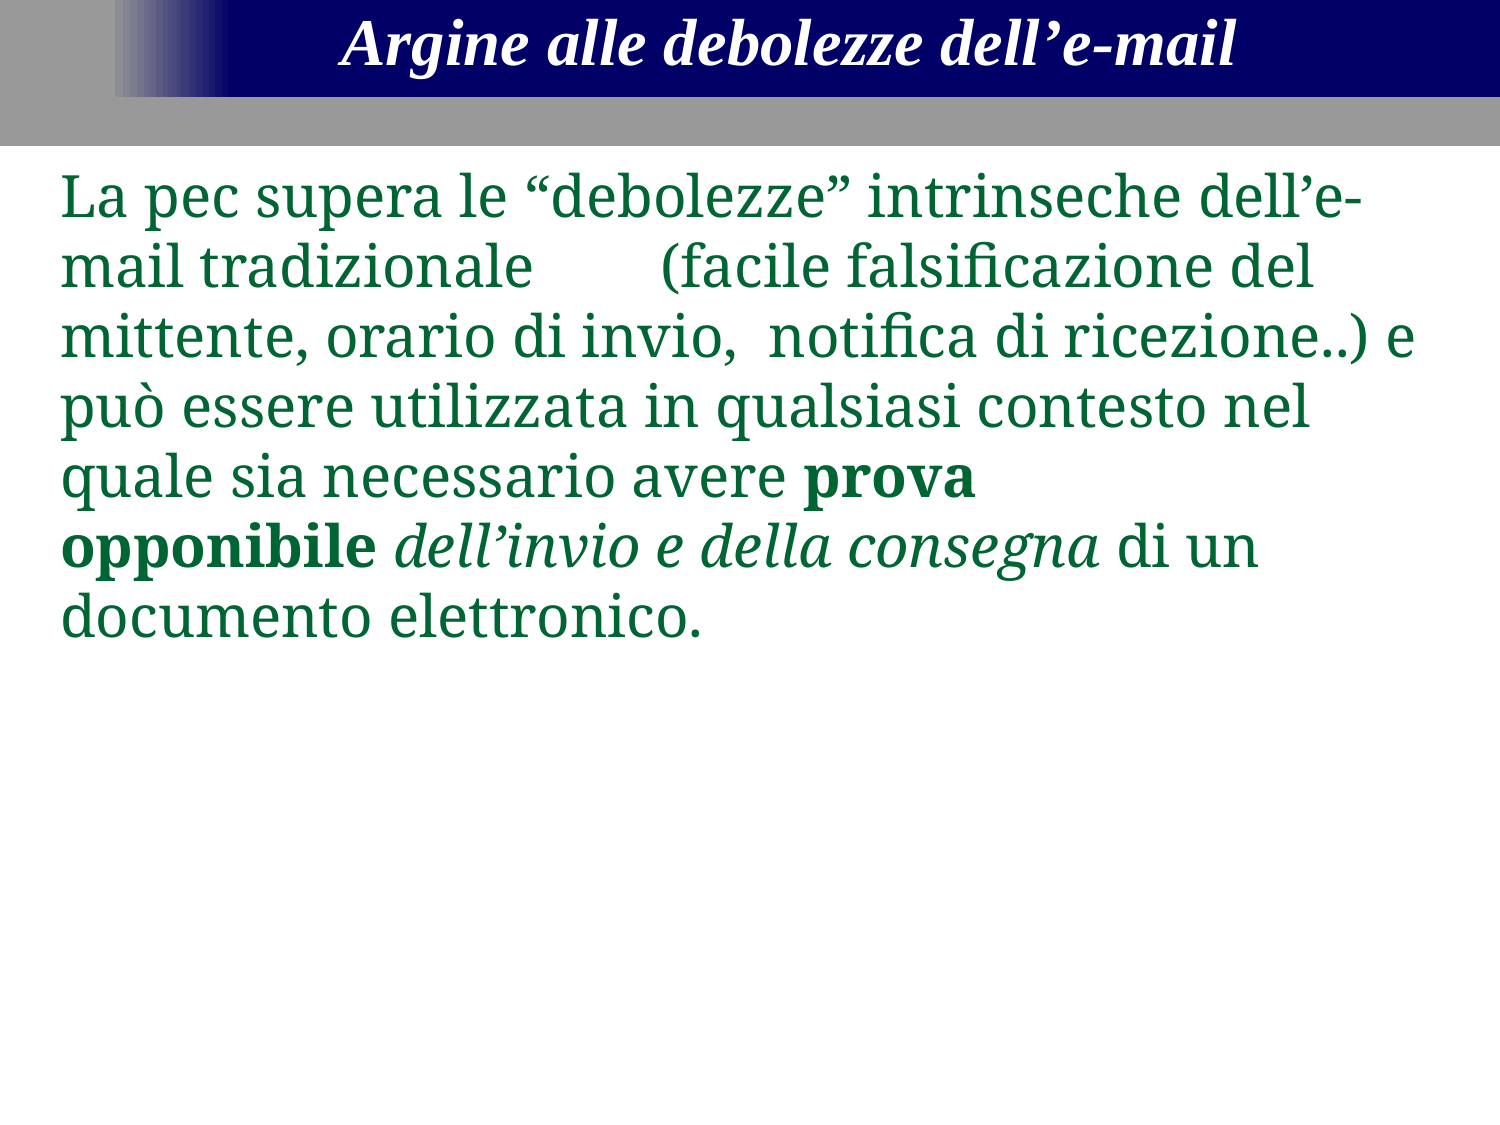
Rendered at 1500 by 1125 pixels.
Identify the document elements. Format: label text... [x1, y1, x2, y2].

text_box La pec supera le “debolezze” intrinseche dell’e-mail tradizionale (facile falsificazione del mittente, orario di invio, notifica di ricezione..) e può essere utilizzata in qualsiasi contesto nel quale sia necessario avere prova opponibile dell’invio e della consegna di un documento elettronico. [45, 152, 1452, 797]
text_box Argine alle debolezze dell’e-mail [93, 0, 1500, 129]
picture [0, 0, 1500, 1125]
